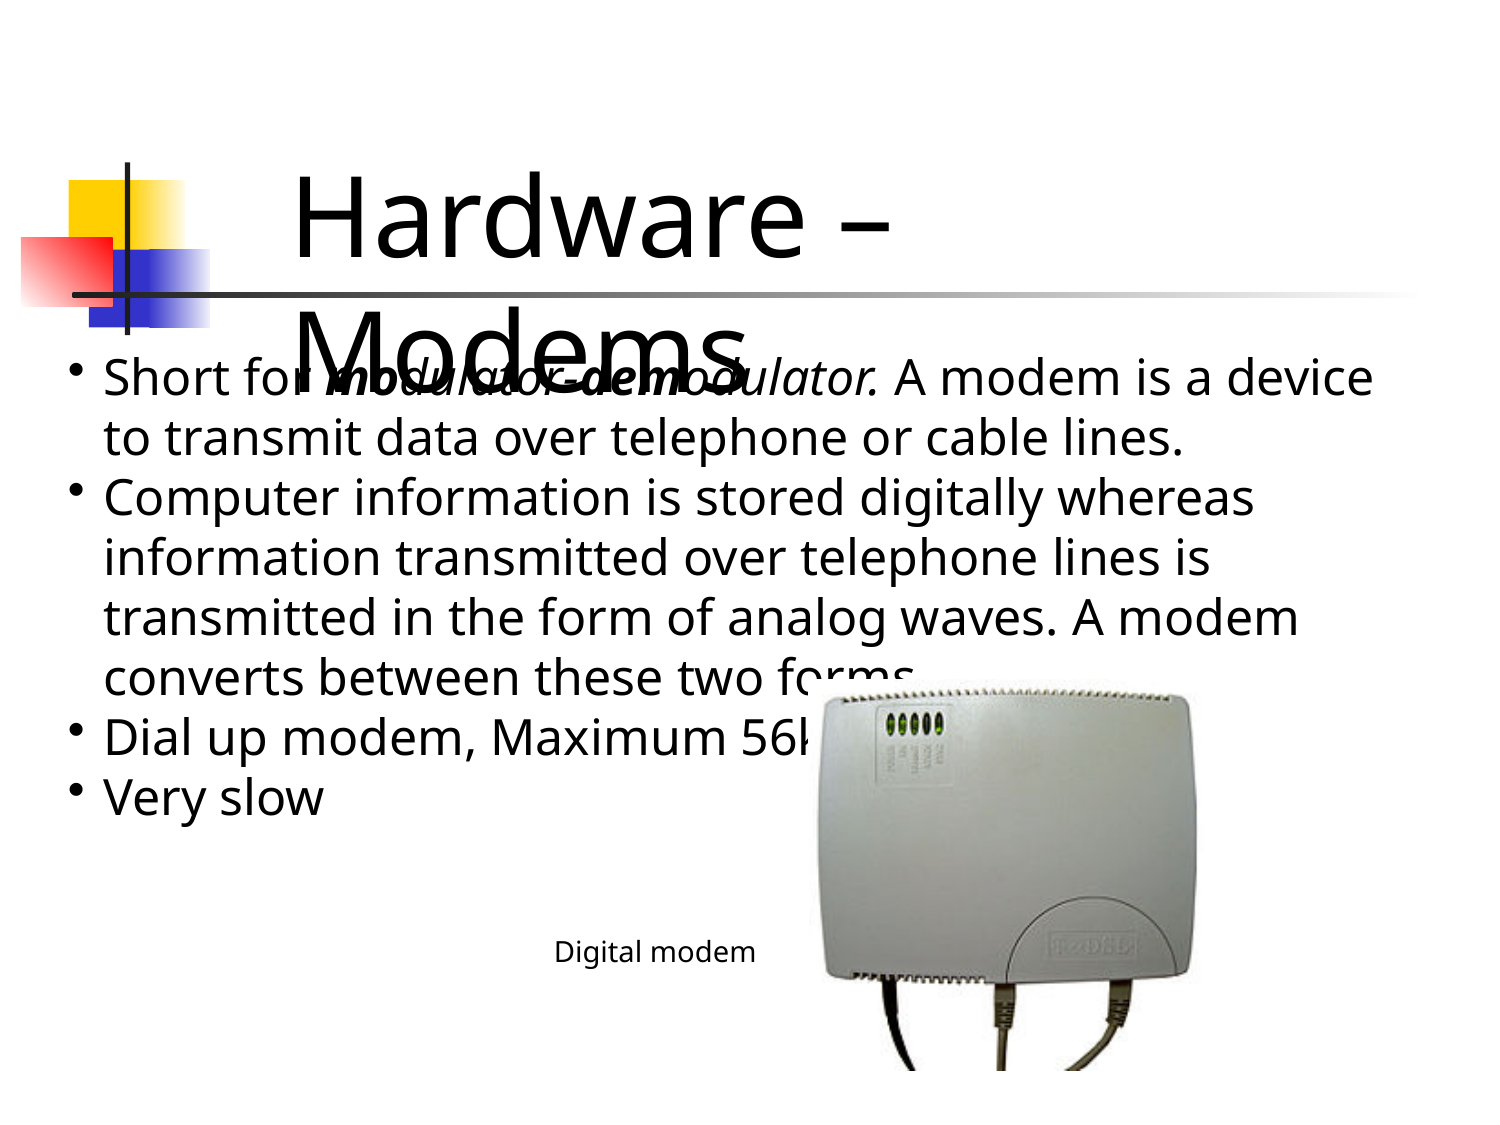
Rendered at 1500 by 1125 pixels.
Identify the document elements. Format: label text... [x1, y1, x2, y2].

text_box Short for modulator-demodulator. A modem is a device to transmit data over telephone or cable lines. Computer information is stored digitally whereas information transmitted over telephone lines is transmitted in the form of analog waves. A modem converts between these two forms. Dial up modem, Maximum 56k Very slow [53, 338, 1424, 918]
text_box Digital modem [539, 925, 803, 976]
text_box Hardware – Modems [274, 137, 1338, 338]
picture [808, 679, 1208, 1072]
